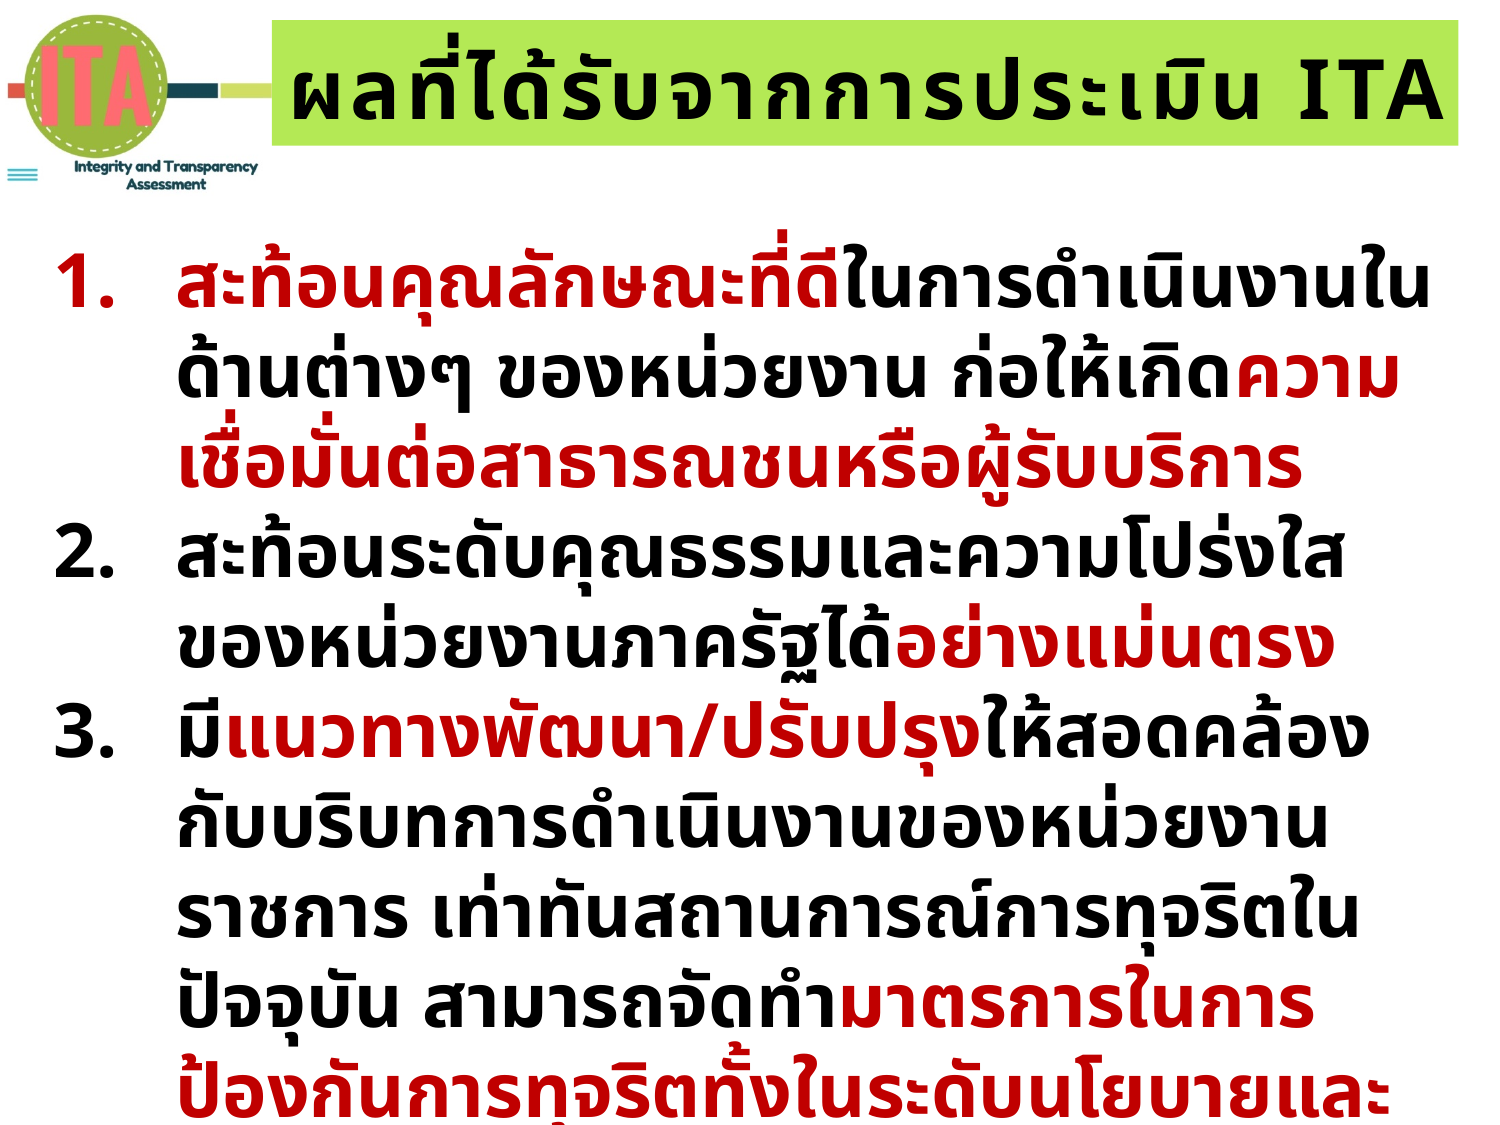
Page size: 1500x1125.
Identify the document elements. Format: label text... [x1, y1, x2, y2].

picture [5, 7, 273, 197]
text_box สะท้อนคุณลักษณะที่ดีในการดำเนินงานในด้านต่างๆ ของหน่วยงาน ก่อให้เกิดความเชื่อมั่นต่อสาธารณชนหรือผู้รับบริการ สะท้อนระดับคุณธรรมและความโปร่งใสของหน่วยงานภาครัฐได้อย่างแม่นตรง มีแนวทางพัฒนา/ปรับปรุงให้สอดคล้องกับบริบทการดำเนินงานของหน่วยงานราชการ เท่าทันสถานการณ์การทุจริตในปัจจุบัน สามารถจัดทำมาตรการในการป้องกันการทุจริตทั้งในระดับนโยบายและระดับปฏิบัติ [38, 224, 1468, 1125]
text_box ผลที่ได้รับจากการประเมิน ITA [280, 18, 1461, 148]
